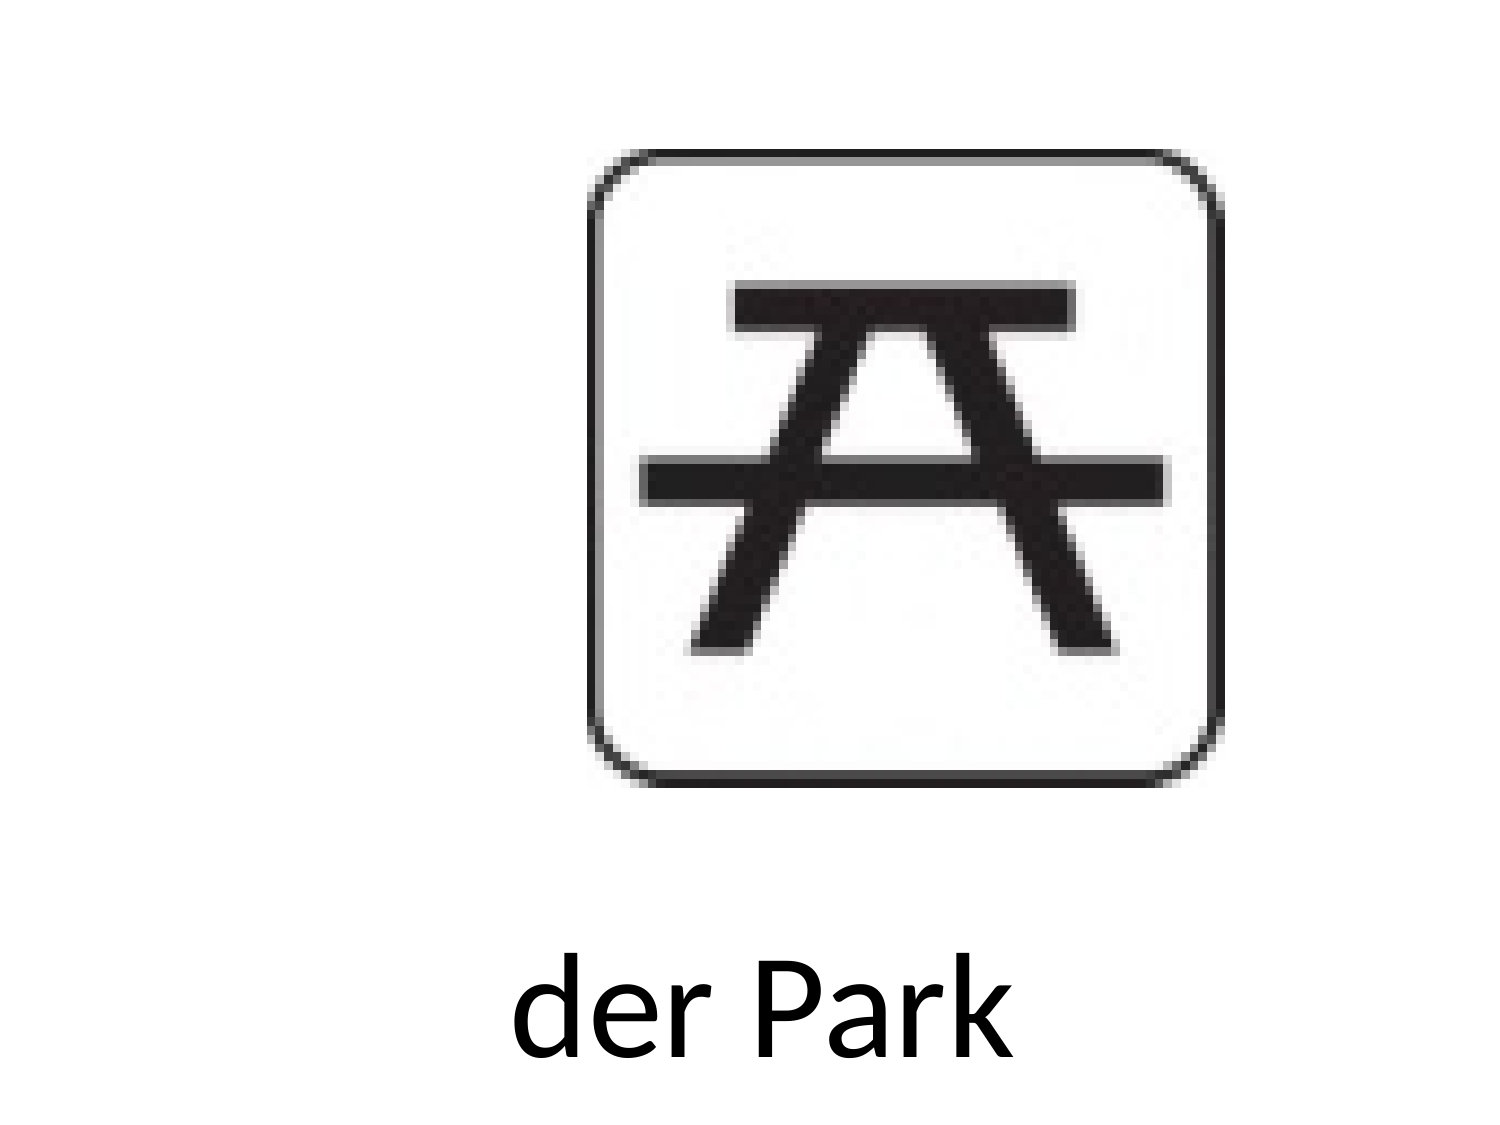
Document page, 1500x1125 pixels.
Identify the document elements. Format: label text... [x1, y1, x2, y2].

text_box der Park [0, 899, 1500, 1095]
picture [587, 149, 1226, 788]
